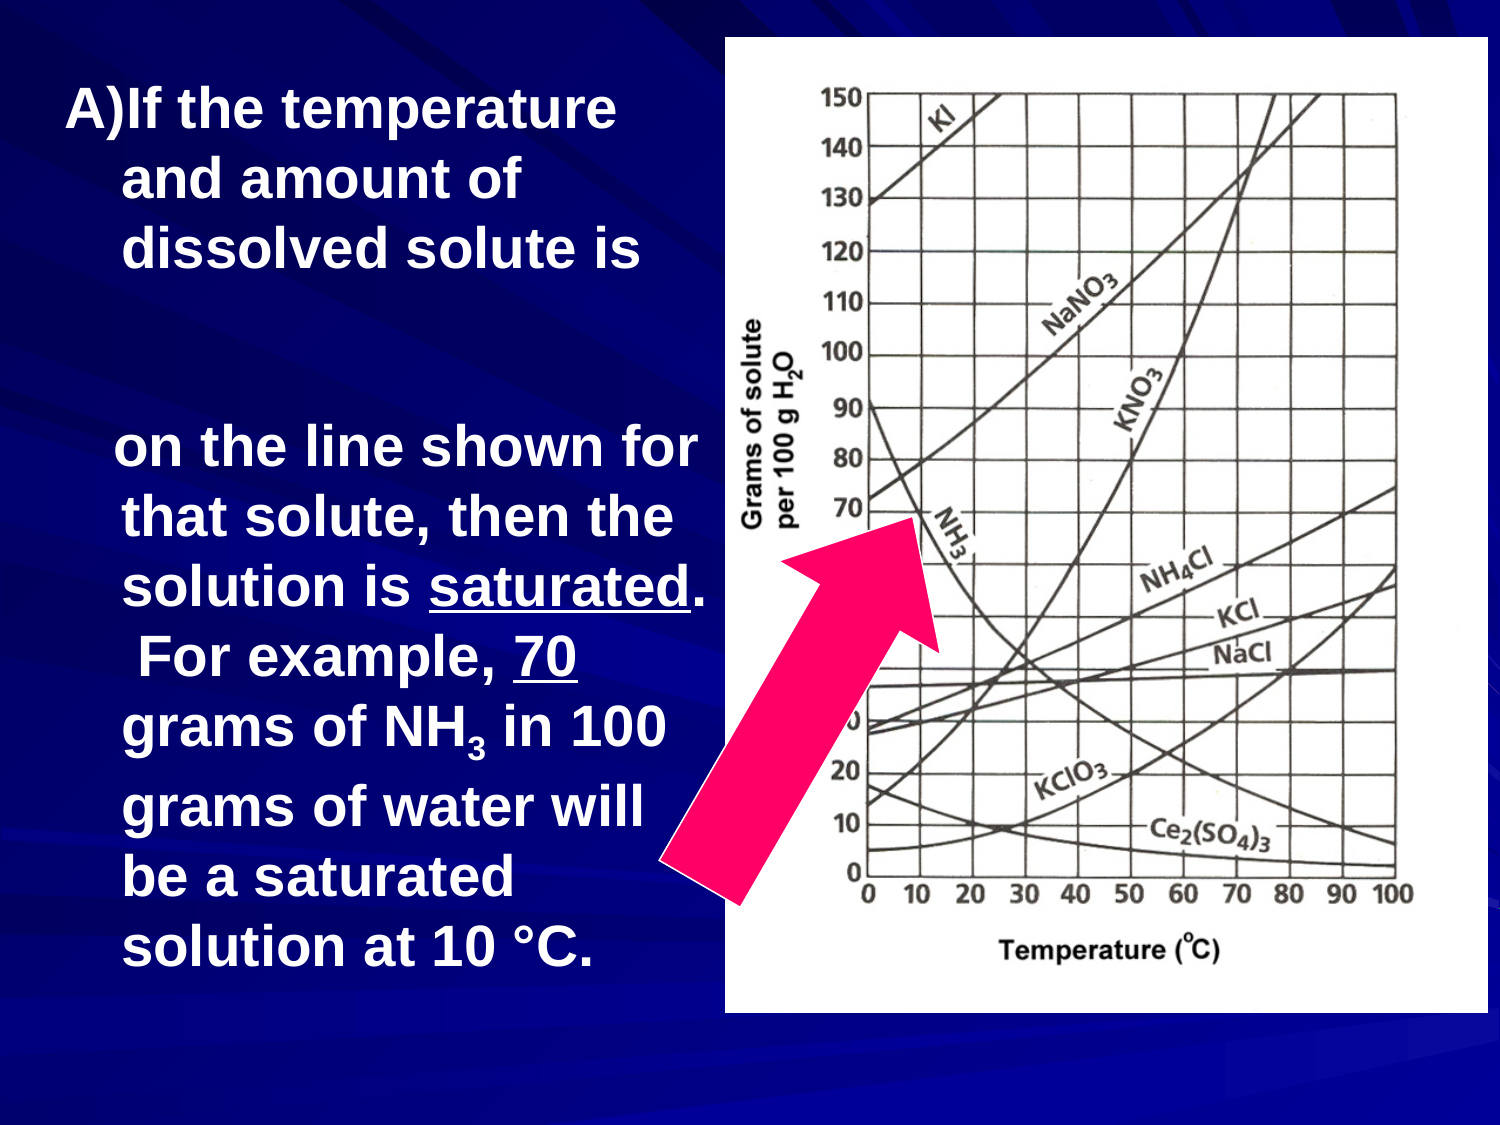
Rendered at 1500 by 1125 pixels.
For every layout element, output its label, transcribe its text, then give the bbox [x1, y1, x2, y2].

text_box [659, 757, 719, 896]
text_box If the temperature and amount of dissolved solute is on the line shown for that solute, then the solution is saturated. For example, 70 grams of NH3 in 100 grams of water will be a saturated solution at 10 °C. [49, 62, 719, 985]
picture [724, 37, 1488, 1013]
